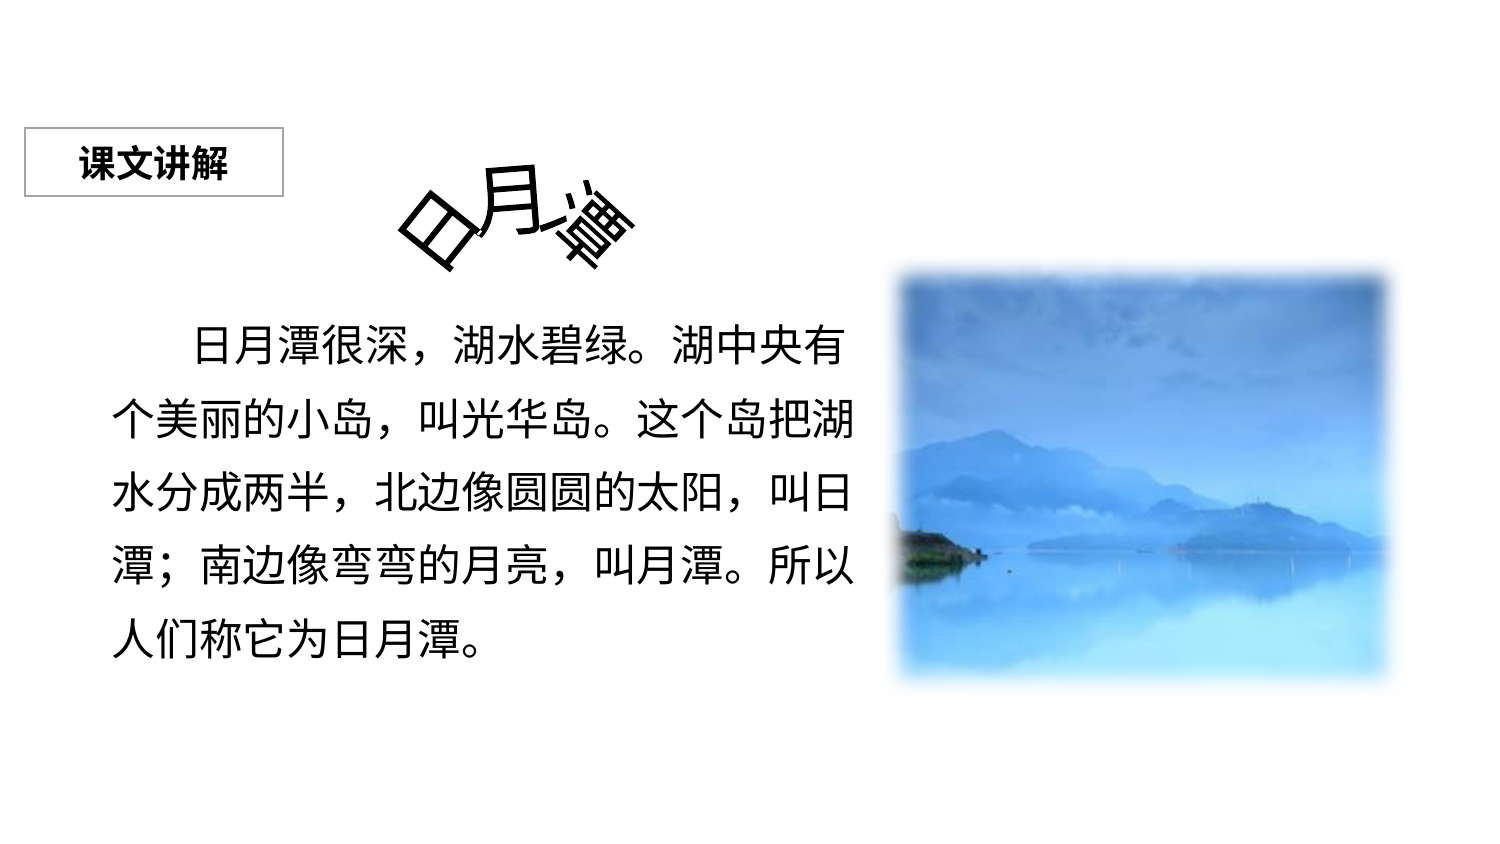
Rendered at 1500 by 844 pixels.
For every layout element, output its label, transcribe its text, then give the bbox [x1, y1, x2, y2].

text_box 课文讲解 [24, 127, 284, 197]
picture [880, 254, 1406, 698]
text_box 日月潭很深，湖水碧绿。湖中央有个美丽的小岛，叫光华岛。这个岛把湖水分成两半，北边像圆圆的太阳，叫日潭；南边像弯弯的月亮，叫月潭。所以人们称它为日月潭。 [100, 291, 871, 670]
